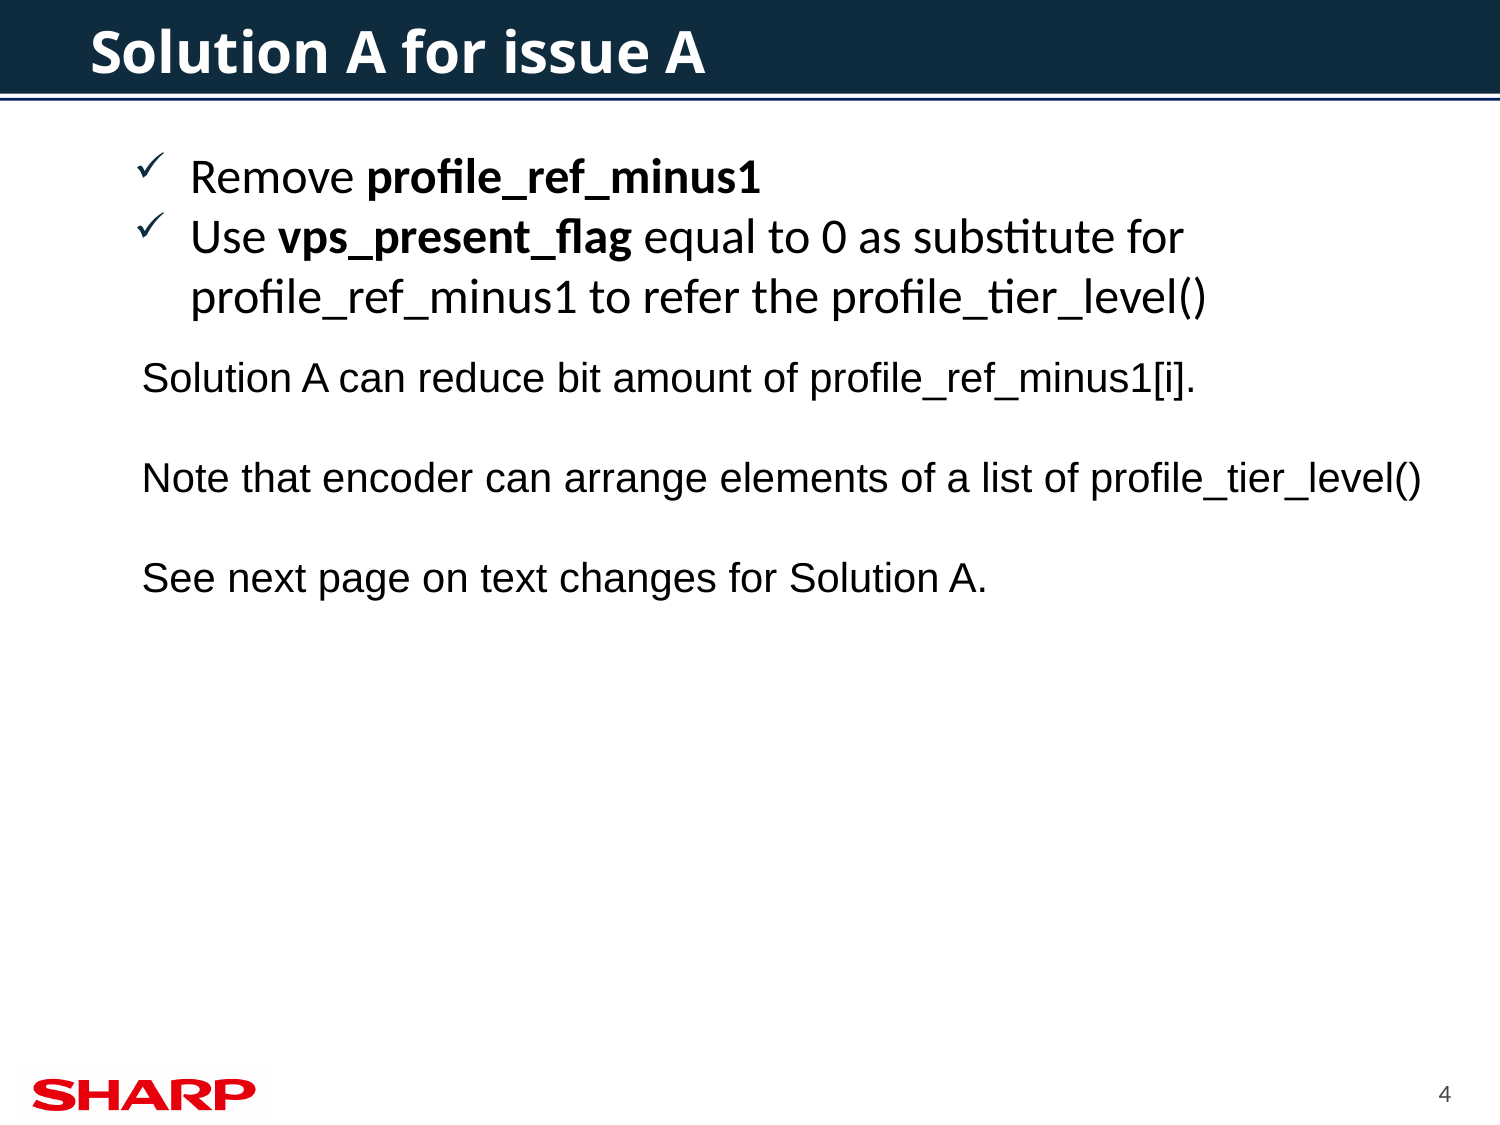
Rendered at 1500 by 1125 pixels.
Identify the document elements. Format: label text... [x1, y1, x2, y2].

text_box Solution A can reduce bit amount of profile_ref_minus1[i]. Note that encoder can arrange elements of a list of profile_tier_level() See next page on text changes for Solution A. [135, 344, 1500, 657]
title Solution A for issue A [74, 15, 1426, 85]
picture [17, 1064, 271, 1125]
list Remove profile_ref_minus1 Use vps_present_flag equal to 0 as substitute for profile_ref_minus1 to refer the profile_tier_level() [74, 128, 1426, 1051]
slide_number 4 [1345, 1062, 1467, 1108]
